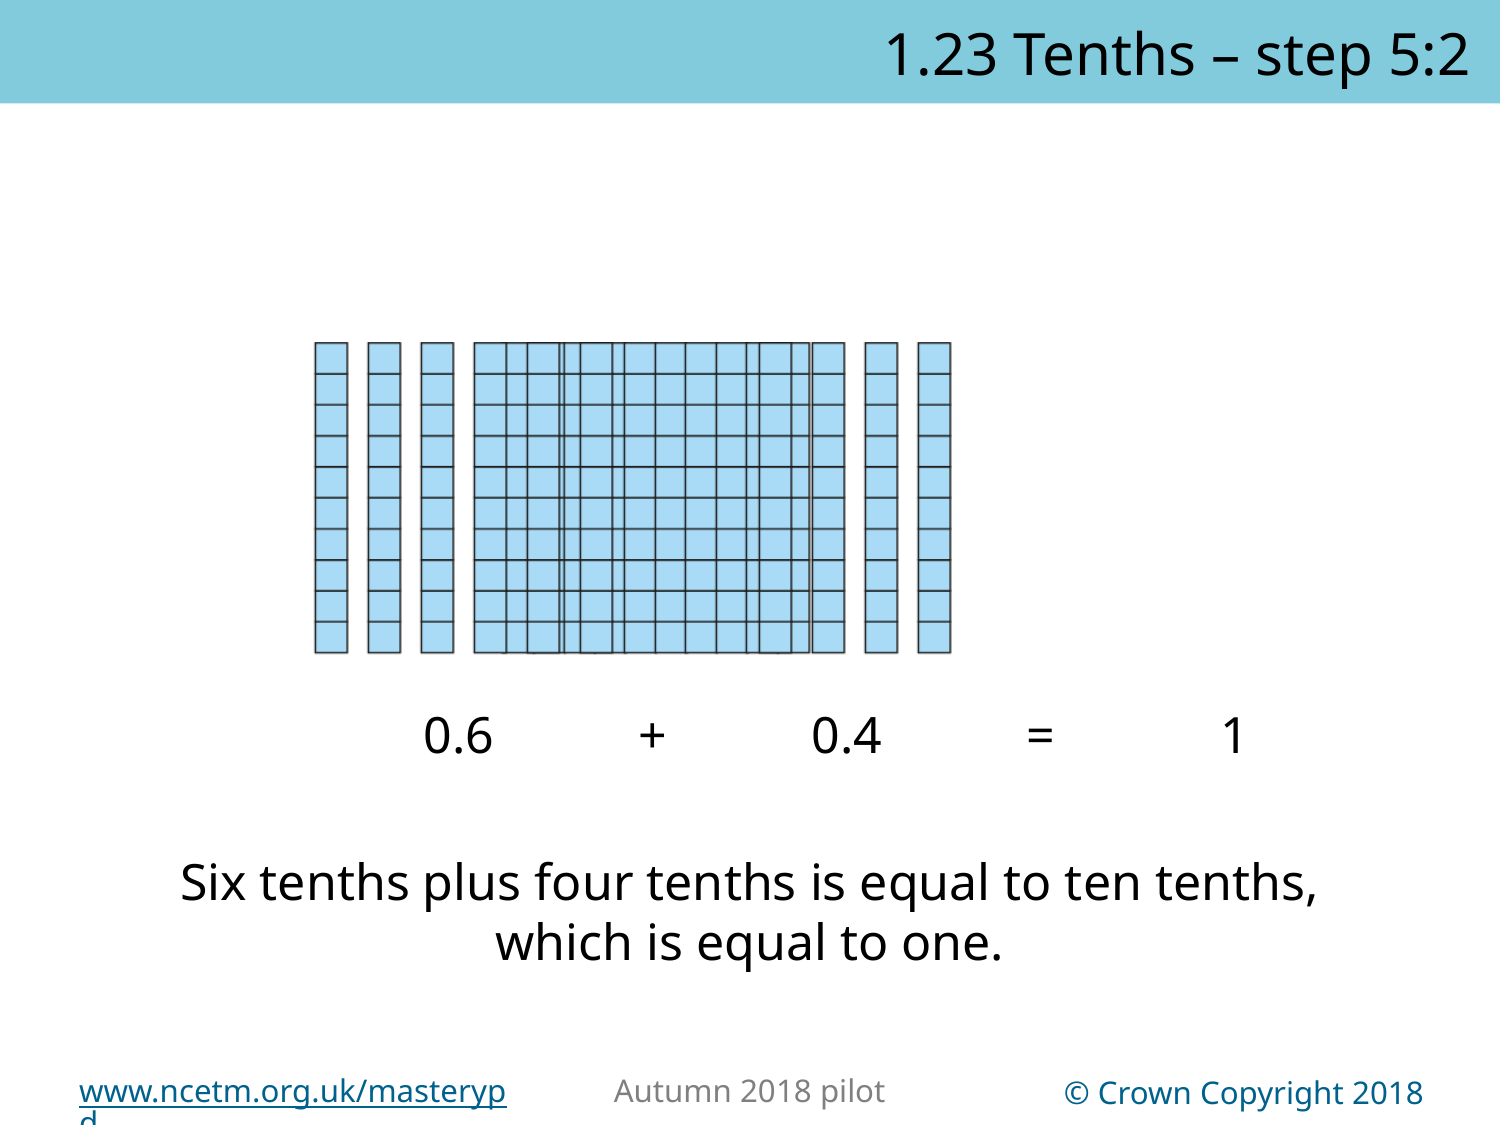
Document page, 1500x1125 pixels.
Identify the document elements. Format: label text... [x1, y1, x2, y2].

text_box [617, 329, 749, 661]
text_box 0.4 [796, 696, 898, 772]
text_box Six tenths plus four tenths is equal to ten tenths, which is equal to one. [165, 843, 1335, 979]
picture [856, 329, 901, 661]
text_box = [1011, 696, 1071, 772]
picture [360, 329, 404, 661]
text_box 1 [1205, 696, 1265, 772]
picture [306, 329, 351, 661]
text_box 0.6 [409, 696, 510, 772]
picture [413, 329, 457, 661]
picture [572, 329, 617, 661]
picture [519, 329, 563, 661]
text_box + [623, 696, 683, 772]
picture [910, 329, 954, 661]
picture [804, 329, 848, 661]
picture [466, 329, 511, 661]
picture [750, 329, 795, 661]
list 1.23 Tenths – step 5:2 [0, 0, 1500, 104]
